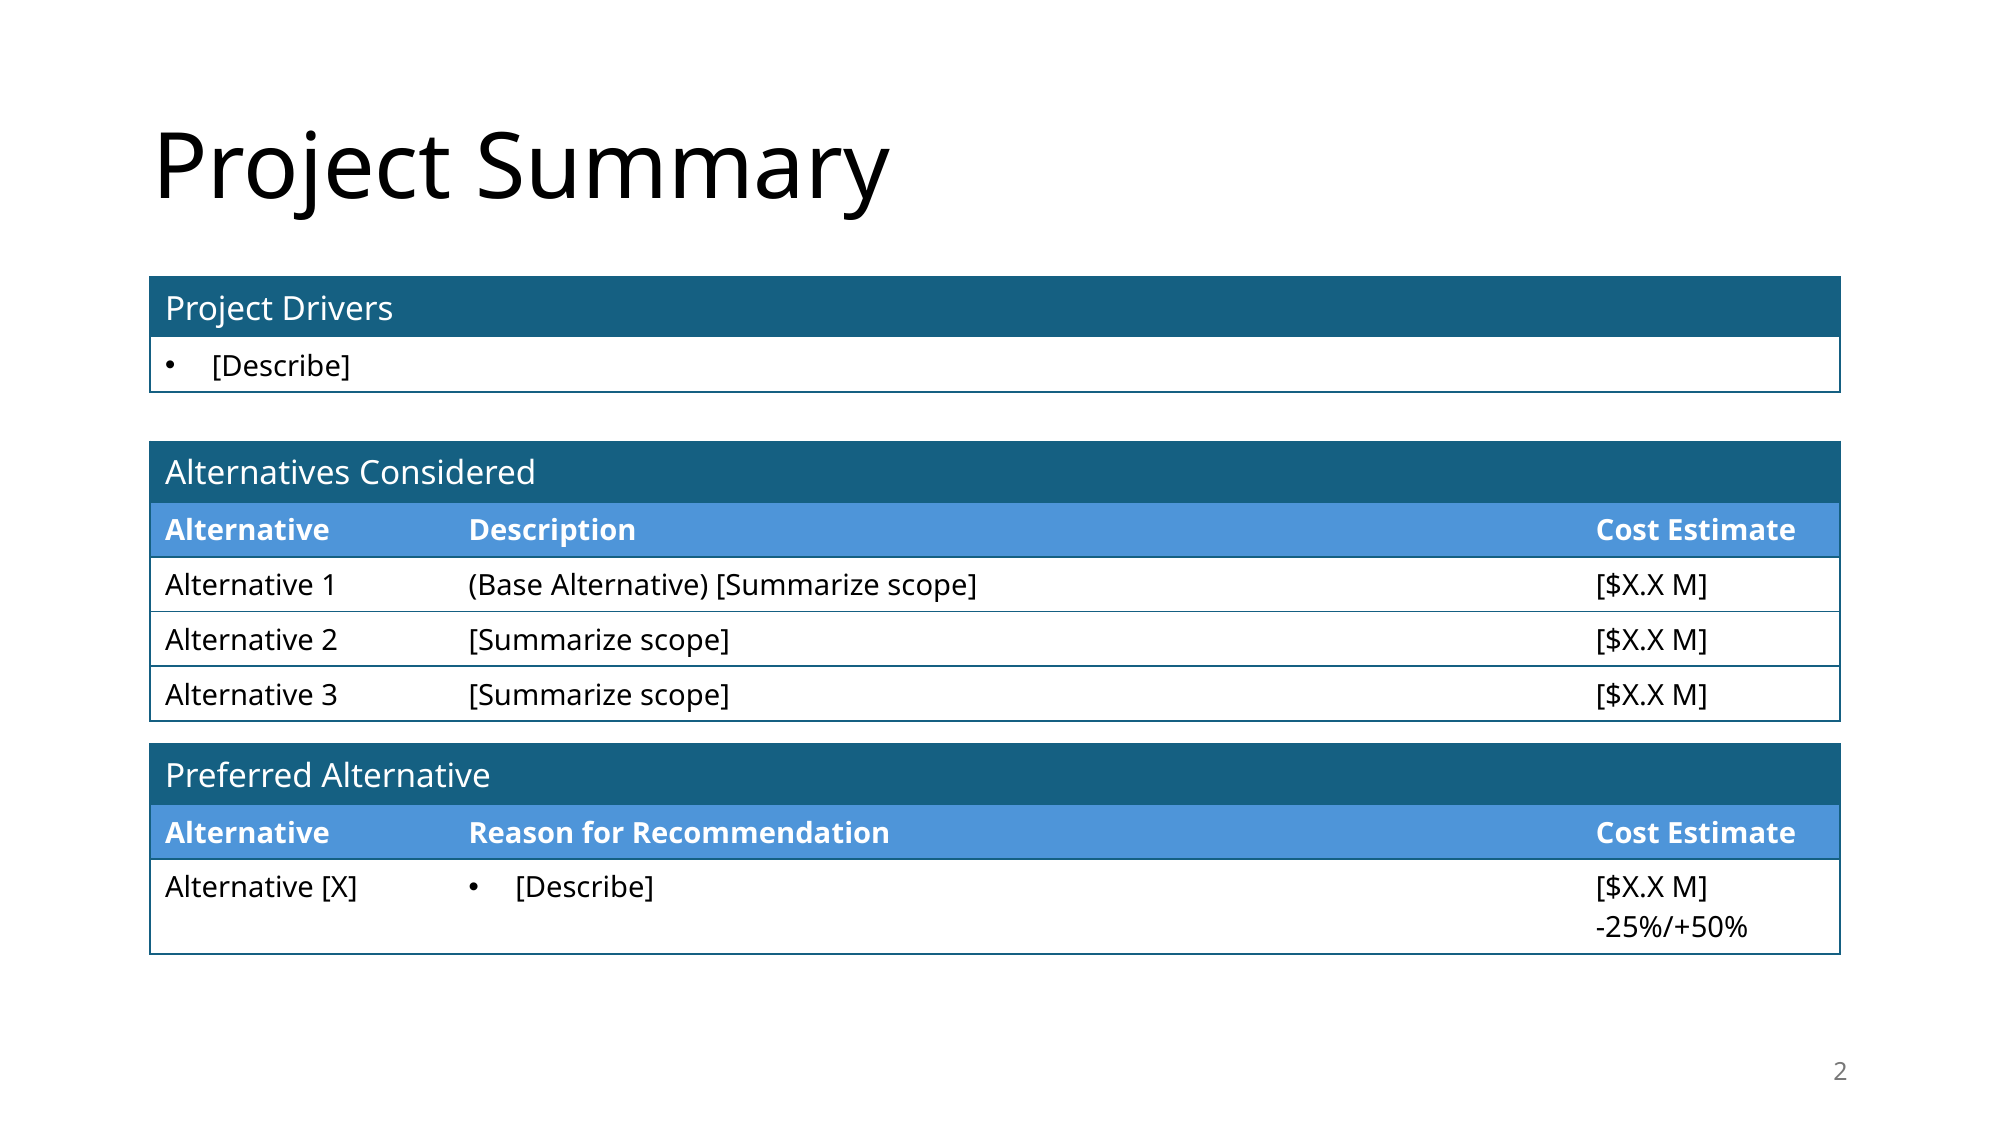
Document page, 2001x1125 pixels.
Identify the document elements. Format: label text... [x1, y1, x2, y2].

table_cell Description [453, 503, 1581, 556]
table_cell [$X.X M] [1581, 612, 1839, 665]
table_cell [Summarize scope] [453, 612, 1581, 665]
table_cell Alternative 1 [151, 558, 453, 611]
table_cell Alternative [151, 503, 453, 556]
table_cell [$X.X M] [1581, 667, 1839, 720]
table_header Alternatives Considered [151, 443, 1839, 501]
table_cell Cost Estimate [1581, 805, 1839, 858]
table_cell Alternative [151, 805, 453, 858]
table_cell Alternative [X] [151, 860, 453, 953]
slide_number 2 [1412, 1042, 1863, 1103]
title Project Summary [137, 59, 1863, 278]
table_cell [Summarize scope] [453, 667, 1581, 720]
table_cell (Base Alternative) [Summarize scope] [453, 558, 1581, 611]
table_header Project Drivers [151, 278, 1839, 337]
table_cell [Describe] [453, 860, 1581, 953]
table_cell Alternative 2 [151, 612, 453, 665]
table_cell Alternative 3 [151, 667, 453, 720]
table_cell [Describe] [151, 337, 1839, 391]
table_cell [$X.X M] -25%/+50% [1581, 860, 1839, 953]
table_cell [$X.X M] [1581, 558, 1839, 611]
table_header Preferred Alternative [151, 745, 1839, 804]
table_cell Reason for Recommendation [453, 805, 1581, 858]
table_cell Cost Estimate [1581, 503, 1839, 556]
